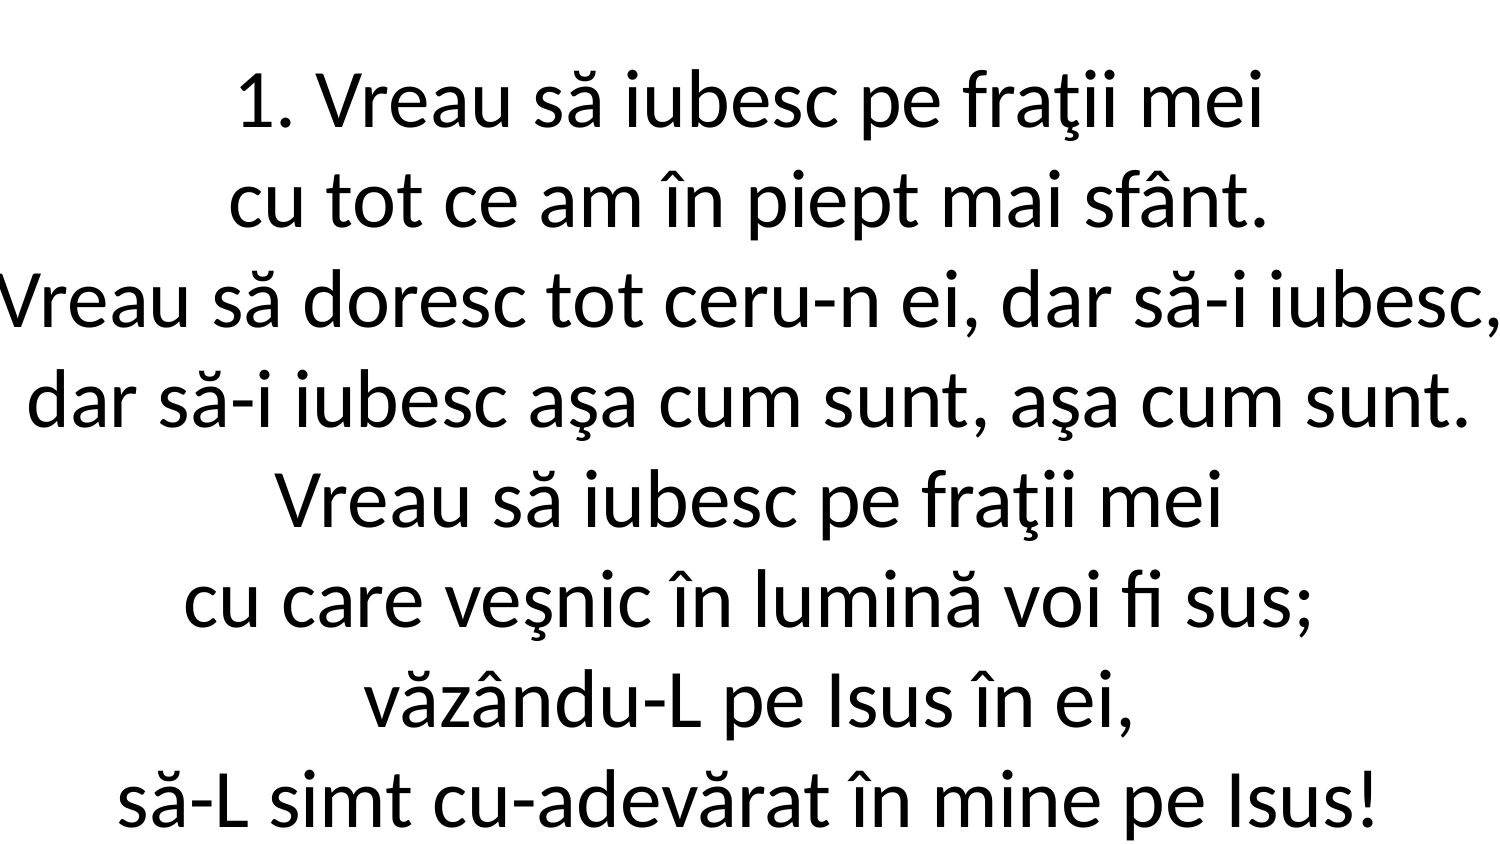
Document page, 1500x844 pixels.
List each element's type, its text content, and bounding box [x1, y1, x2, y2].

text_box 1. Vreau să iubesc pe fraţii mei cu tot ce am în piept mai sfânt. Vreau să doresc tot ceru-n ei, dar să-i iubesc, dar să-i iubesc aşa cum sunt, aşa cum sunt. Vreau să iubesc pe fraţii mei cu care veşnic în lumină voi fi sus; văzându-L pe Isus în ei, să-L simt cu-adevărat în mine pe Isus! [0, 0, 1500, 844]
